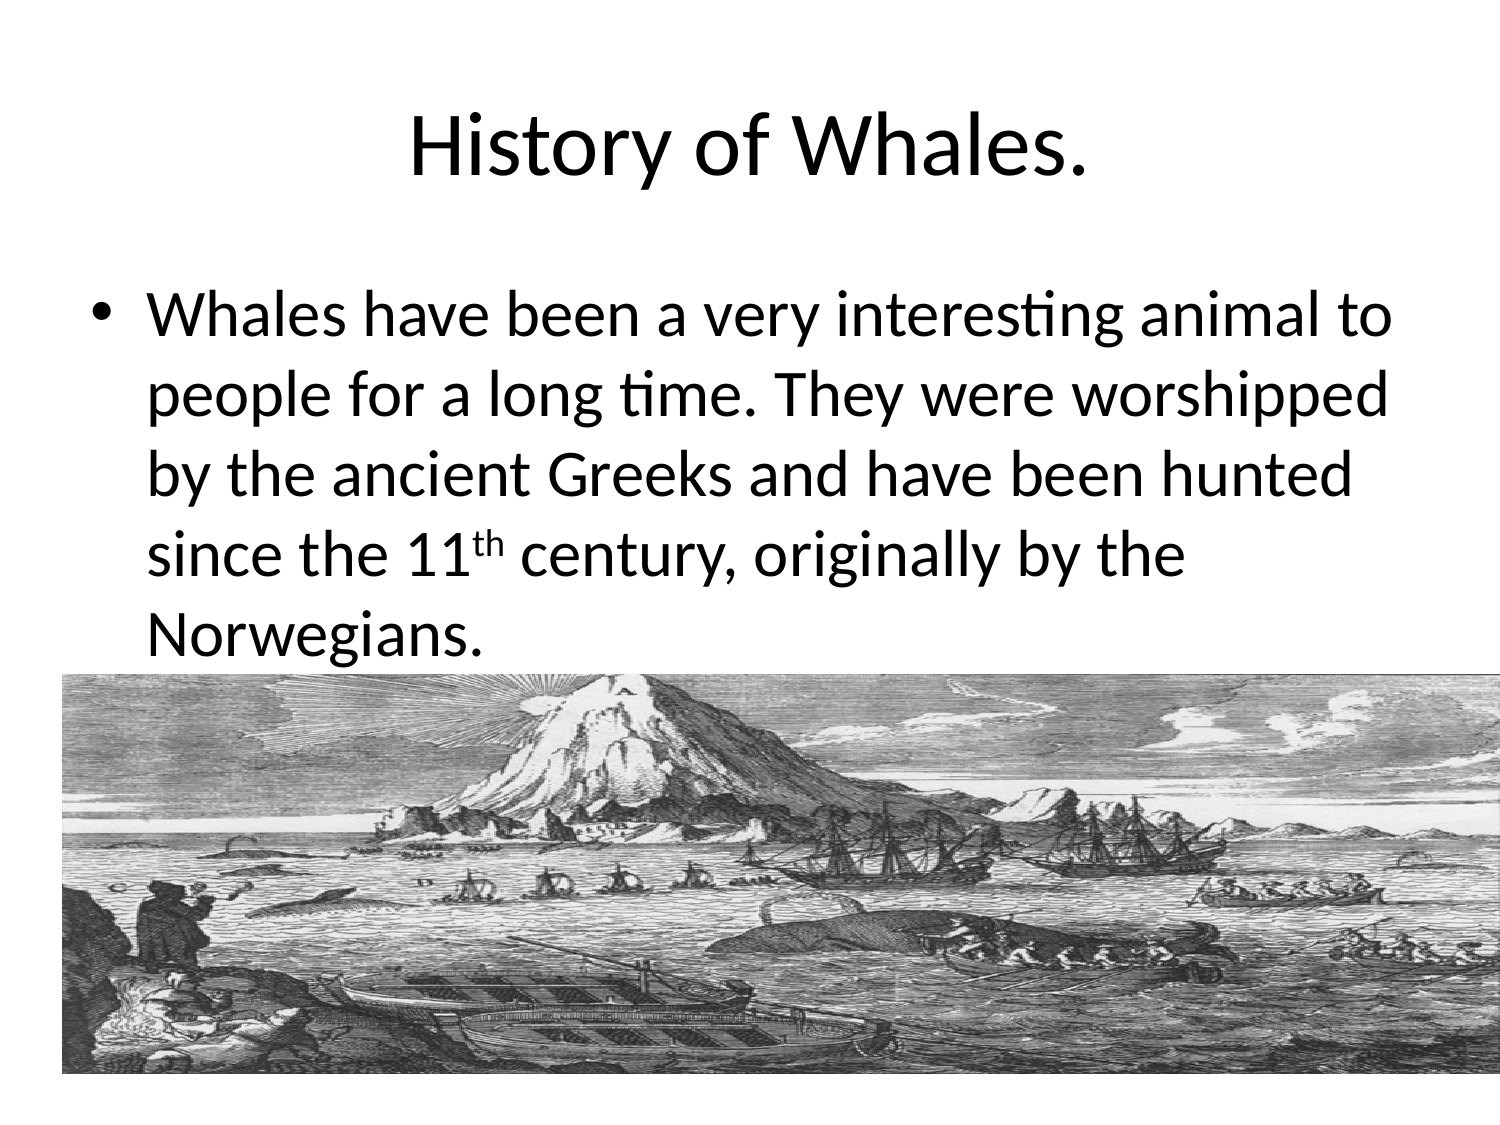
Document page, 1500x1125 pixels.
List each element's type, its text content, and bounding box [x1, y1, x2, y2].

title History of Whales. [75, 45, 1425, 233]
list Whales have been a very interesting animal to people for a long time. They were worshipped by the ancient Greeks and have been hunted since the 11th century, originally by the Norwegians. [75, 262, 1425, 673]
picture [62, 674, 1500, 1074]
